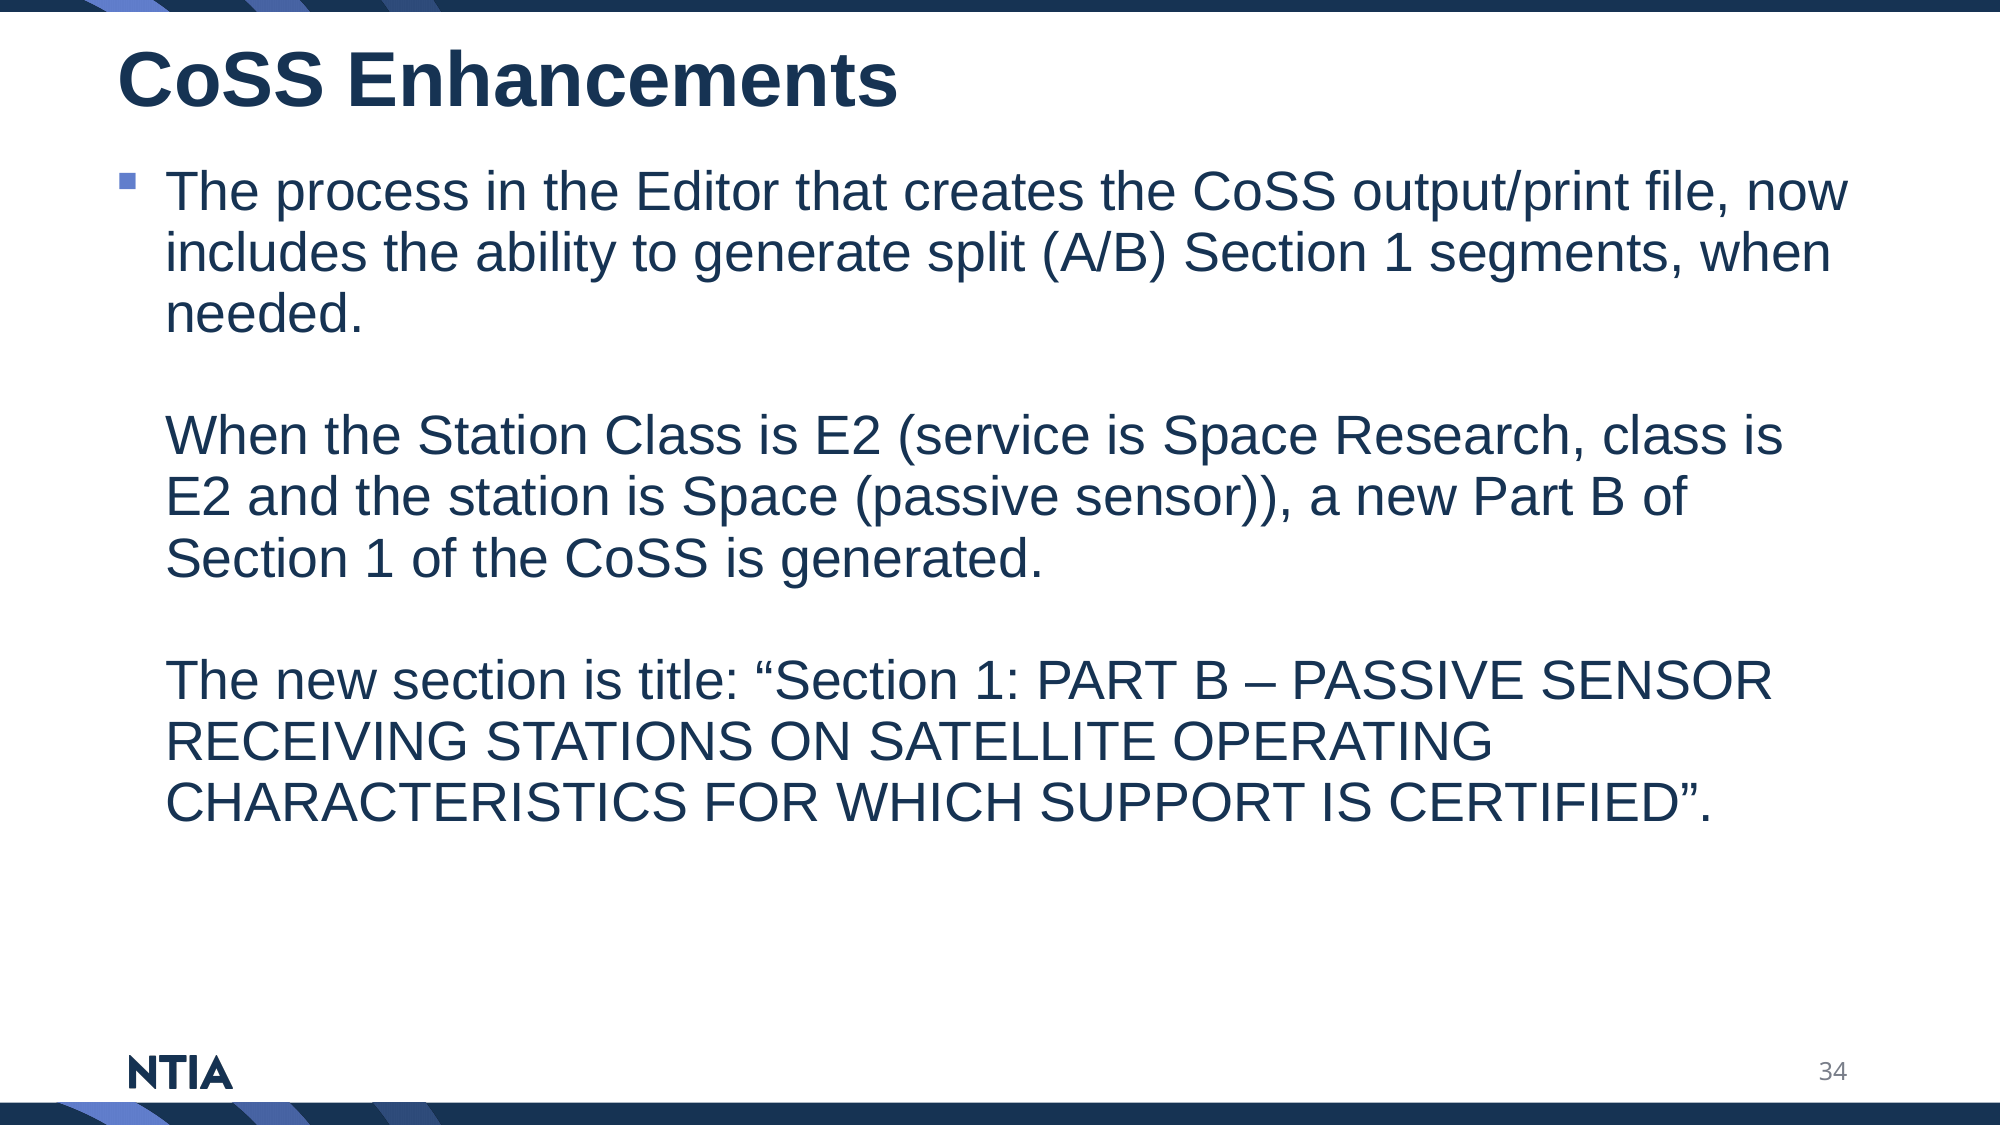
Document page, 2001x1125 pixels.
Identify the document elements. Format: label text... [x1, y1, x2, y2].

picture [0, 0, 471, 12]
list The process in the Editor that creates the CoSS output/print file, now includes the ability to generate split (A/B) Section 1 segments, when needed. When the Station Class is E2 (service is Space Research, class is E2 and the station is Space (passive sensor)), a new Part B of Section 1 of the CoSS is generated. The new section is title: “Section 1: PART B – PASSIVE SENSOR RECEIVING STATIONS ON SATELLITE OPERATING CHARACTERISTICS FOR WHICH SUPPORT IS CERTIFIED”. [99, 152, 1879, 1029]
picture [0, 1102, 471, 1125]
picture [129, 1055, 233, 1089]
slide_number 34 [1412, 1042, 1863, 1103]
title CoSS Enhancements [99, 14, 938, 139]
